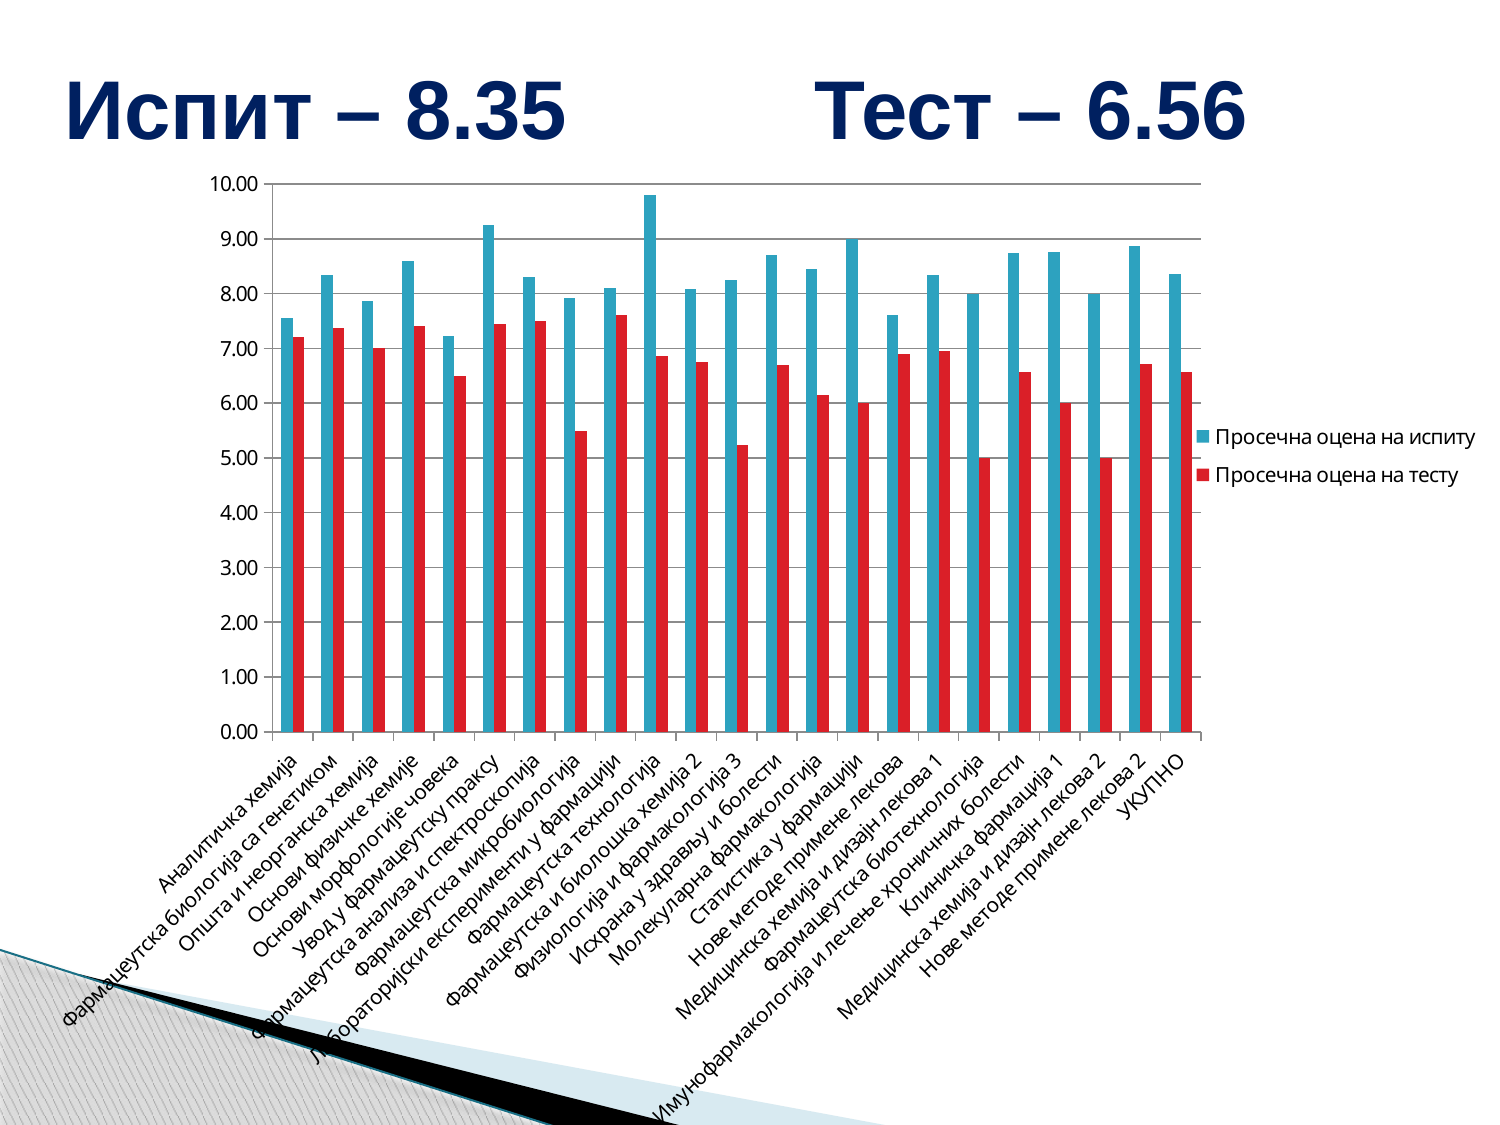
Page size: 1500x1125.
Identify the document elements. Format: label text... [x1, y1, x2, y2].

title Испит – 8.35 Тест – 6.56 [50, 12, 1400, 149]
chart [24, 149, 1500, 1125]
